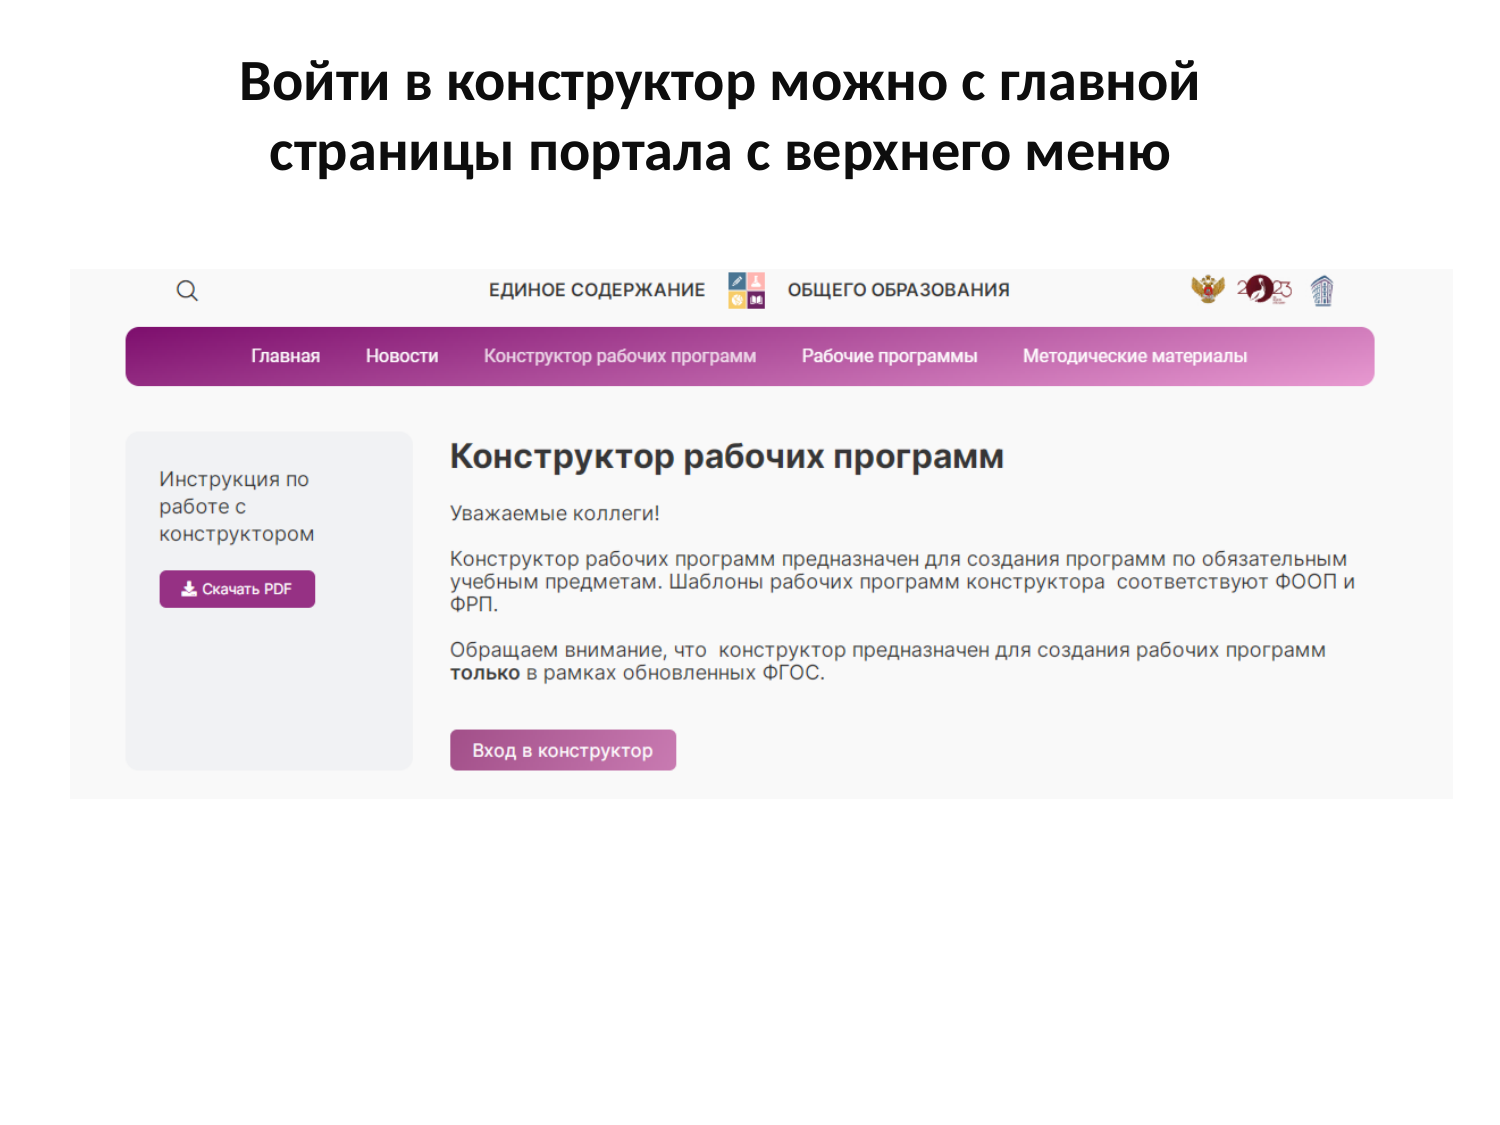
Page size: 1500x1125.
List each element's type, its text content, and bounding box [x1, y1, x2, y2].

picture [70, 269, 1453, 799]
text_box Войти в конструктор можно с главной страницы портала с верхнего меню [117, 35, 1325, 190]
